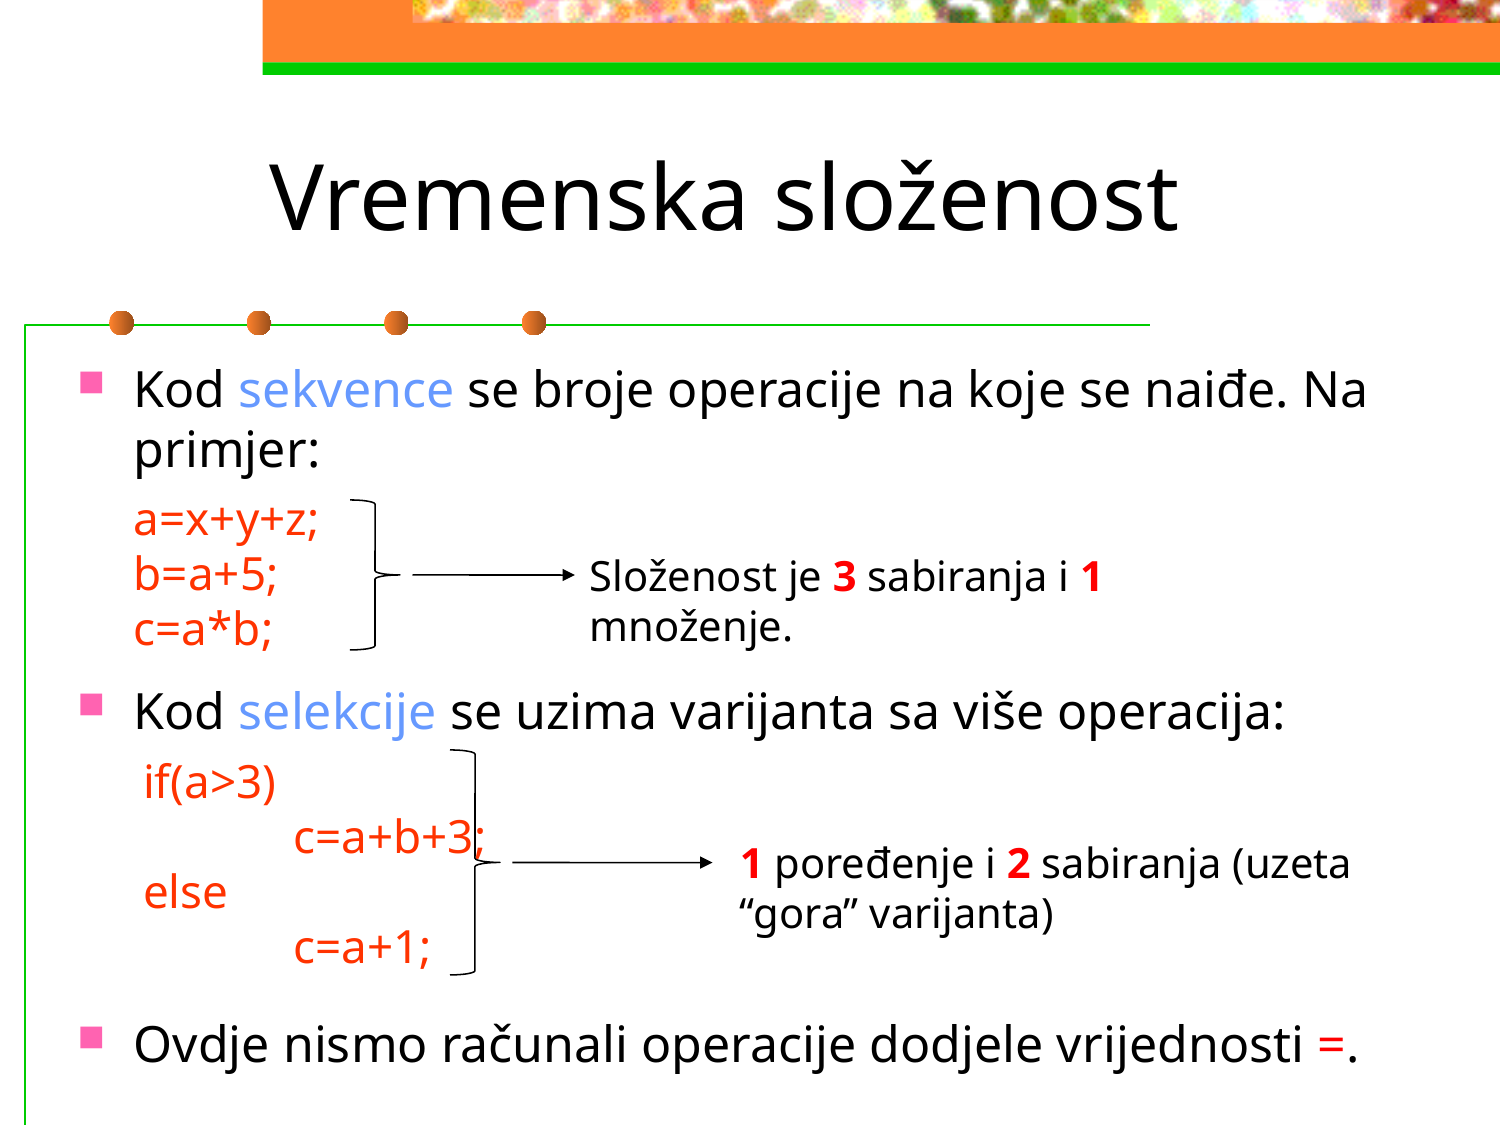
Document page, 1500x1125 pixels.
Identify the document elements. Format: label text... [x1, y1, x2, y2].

text_box [450, 749, 501, 975]
text_box 1 poređenje i 2 sabiranja (uzeta “gora” varijanta) [724, 829, 1413, 945]
text_box [512, 856, 713, 869]
text_box [412, 568, 574, 582]
text_box Složenost je 3 sabiranja i 1 množenje. [574, 542, 1313, 657]
picture [412, 0, 1500, 23]
list Kod sekvence se broje operacije na koje se naiđe. Na primjer: a=x+y+z; b=a+5; c=a*b; Kod selekcije se uzima varijanta sa više operacija: if(a>3) c=a+b+3; else c=a+1; Ovdje nismo računali operacije dodjele vrijednosti =. [62, 350, 1475, 1100]
text_box [349, 499, 400, 650]
title Vremenska složenost [87, 99, 1363, 288]
